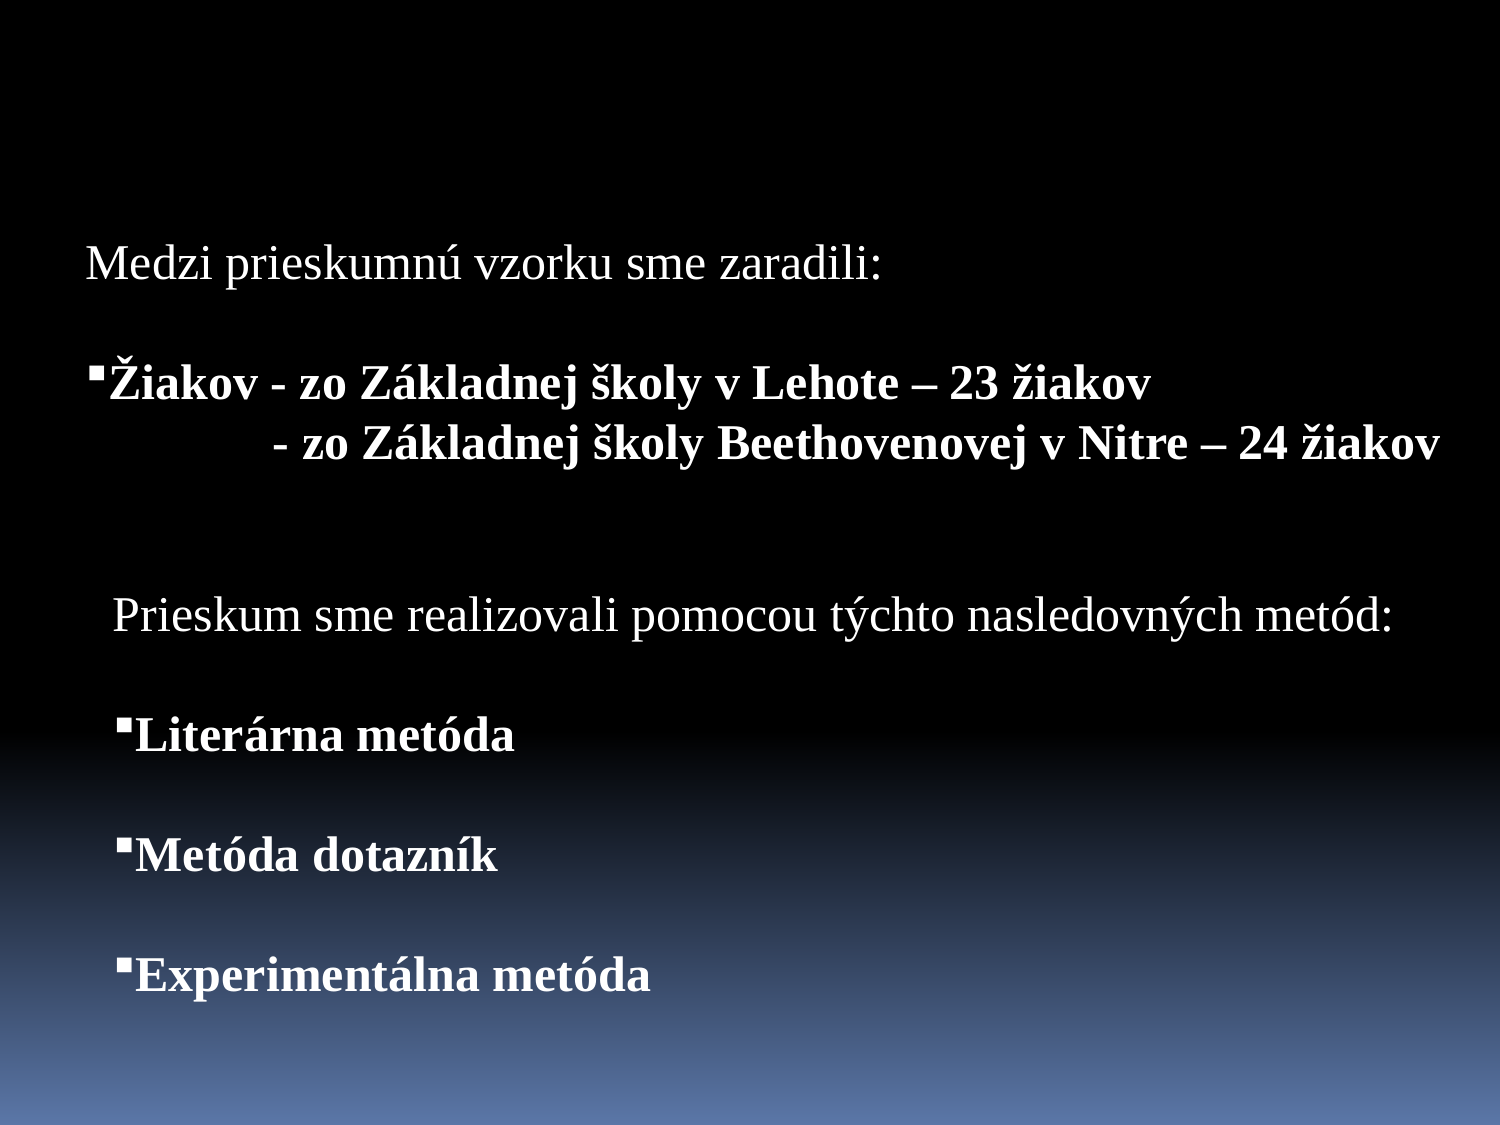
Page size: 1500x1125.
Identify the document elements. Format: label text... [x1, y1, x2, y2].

text_box Prieskum sme realizovali pomocou týchto nasledovných metód: Literárna metóda Metóda dotazník Experimentálna metóda [98, 574, 1411, 1009]
text_box Medzi prieskumnú vzorku sme zaradili: Žiakov - zo Základnej školy v Lehote – 23 žiakov - zo Základnej školy Beethovenovej v Nitre – 24 žiakov [70, 222, 1500, 478]
